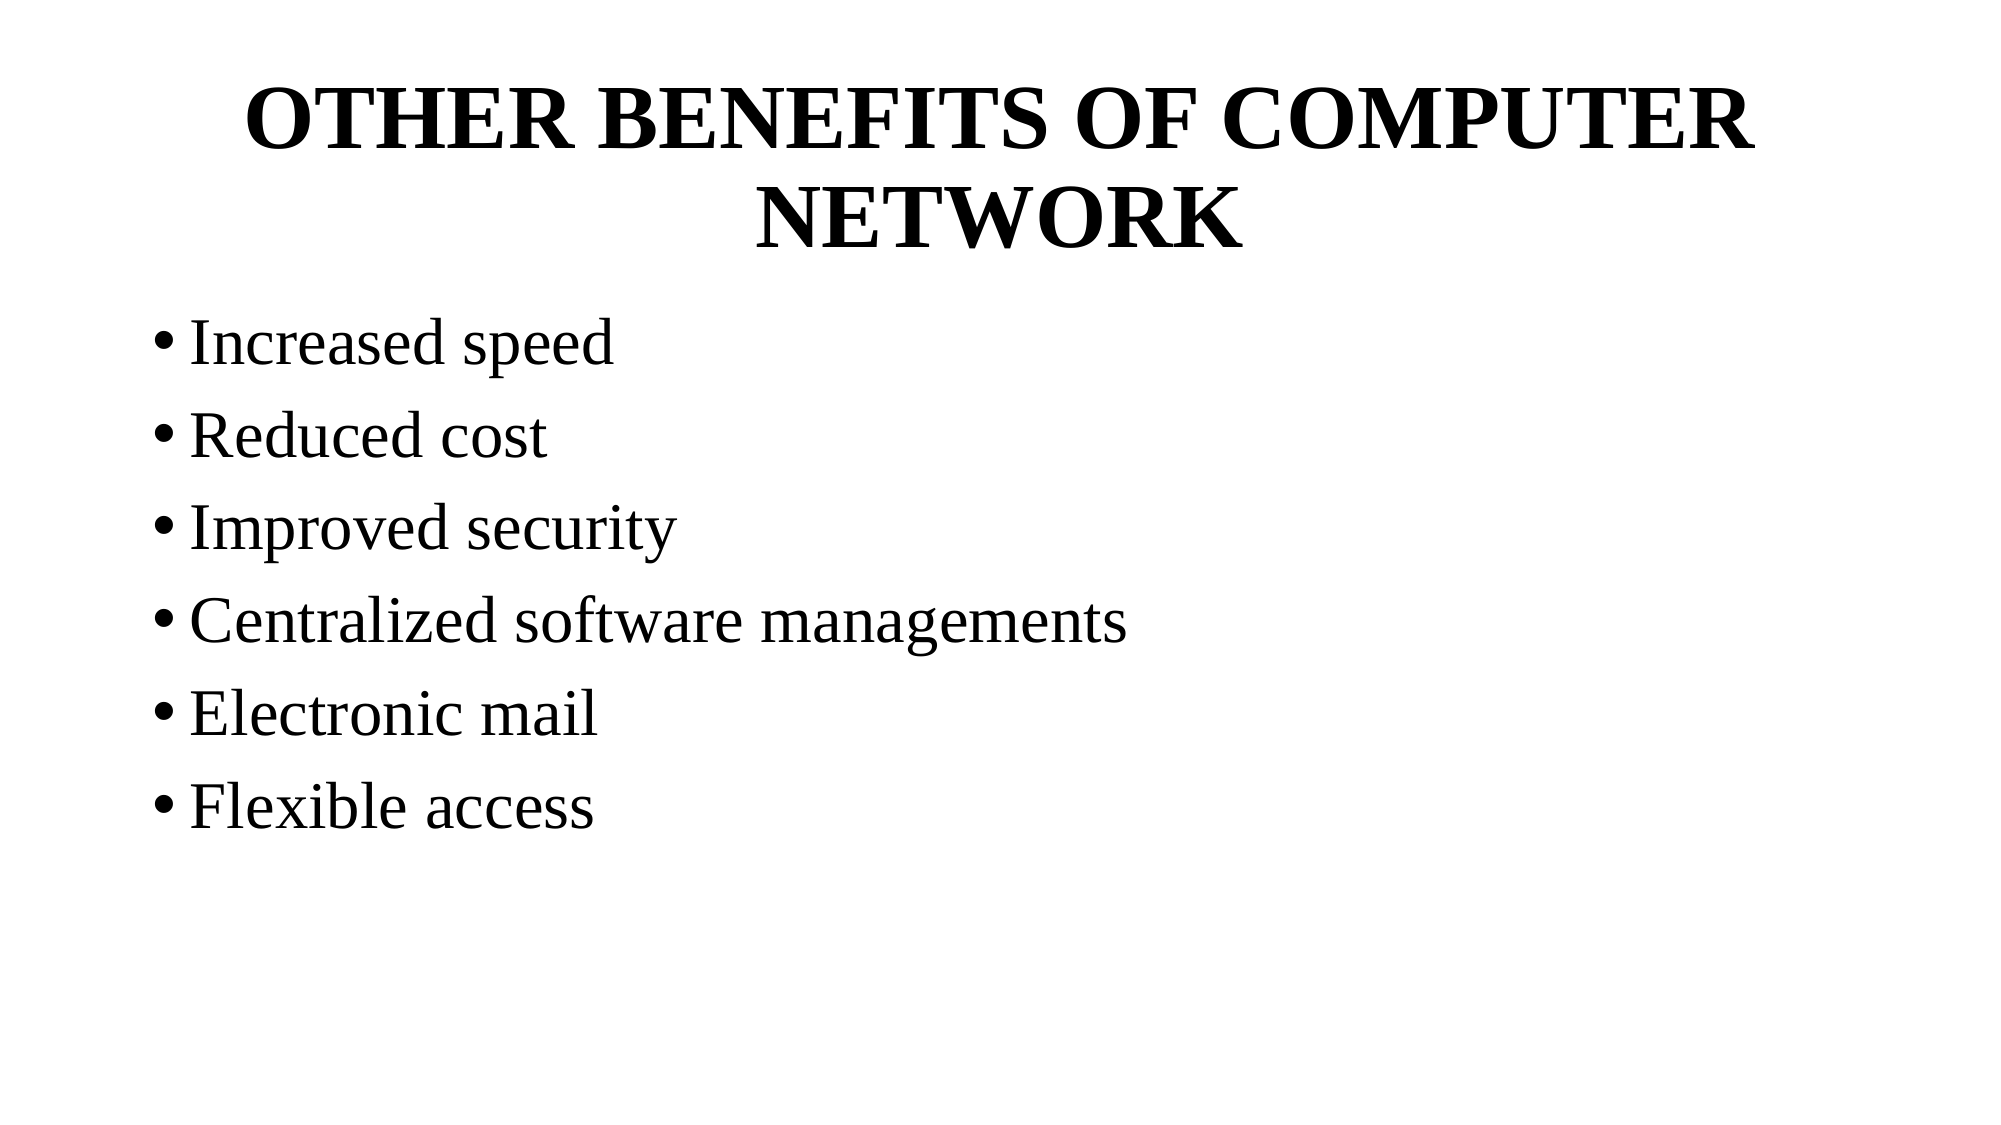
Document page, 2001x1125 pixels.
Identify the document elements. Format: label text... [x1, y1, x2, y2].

list Increased speed Reduced cost Improved security Centralized software managements Electronic mail Flexible access [137, 299, 1863, 1014]
title OTHER BENEFITS OF COMPUTER NETWORK [137, 59, 1863, 278]
